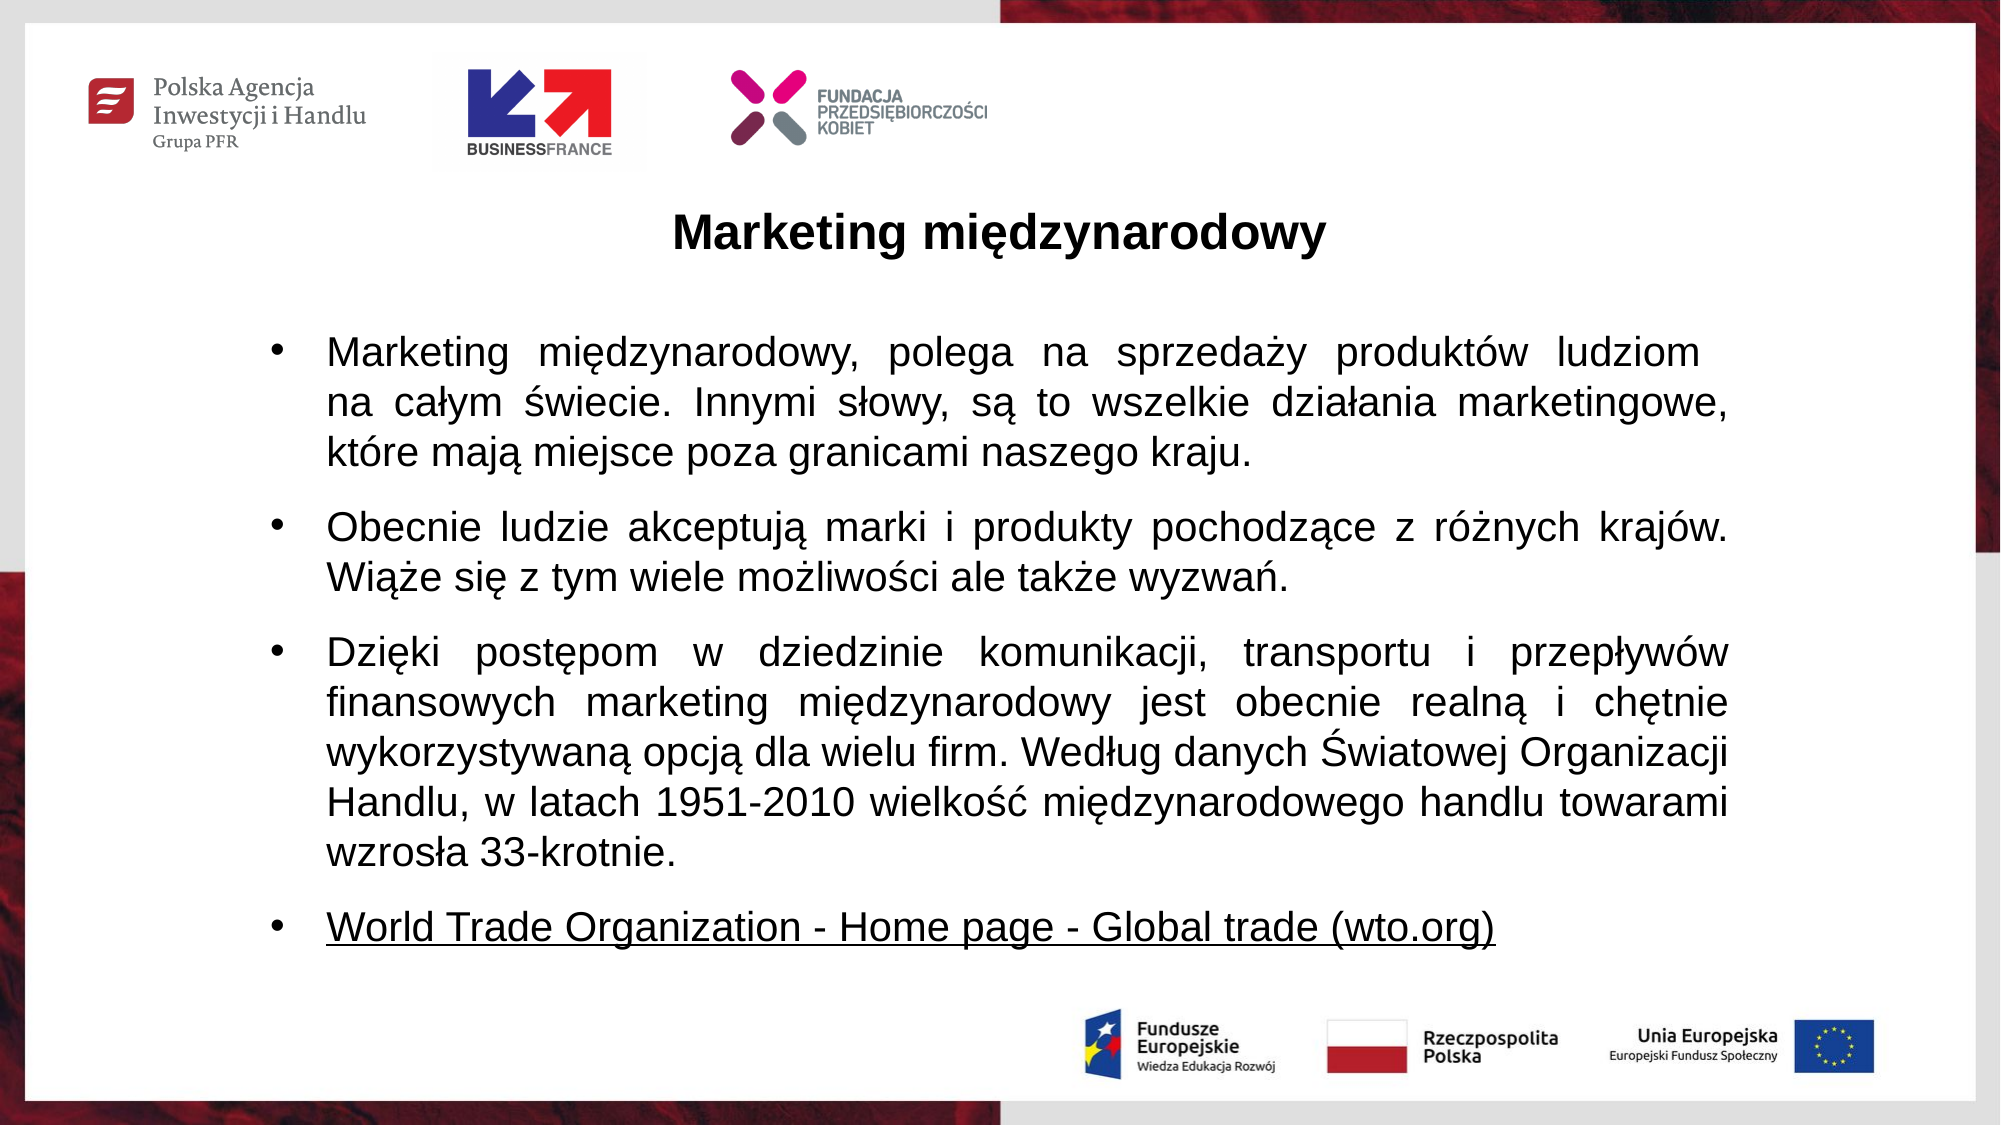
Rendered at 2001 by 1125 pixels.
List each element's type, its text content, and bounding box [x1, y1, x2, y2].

picture [0, 0, 2001, 1125]
text_box Marketing międzynarodowy, polega na sprzedaży produktów ludziom na całym świecie. Innymi słowy, są to wszelkie działania marketingowe, które mają miejsce poza granicami naszego kraju. Obecnie ludzie akceptują marki i produkty pochodzące z różnych krajów. Wiąże się z tym wiele możliwości ale także wyzwań. Dzięki postępom w dziedzinie komunikacji, transportu i przepływów finansowych marketing międzynarodowy jest obecnie realną i chętnie wykorzystywaną opcją dla wielu firm. Według danych Światowej Organizacji Handlu, w latach 1951-2010 wielkość międzynarodowego handlu towarami wzrosła 33-krotnie. World Trade Organization - Home page - Global trade (wto.org) [265, 320, 1734, 1029]
text_box Marketing międzynarodowy [453, 195, 1547, 264]
